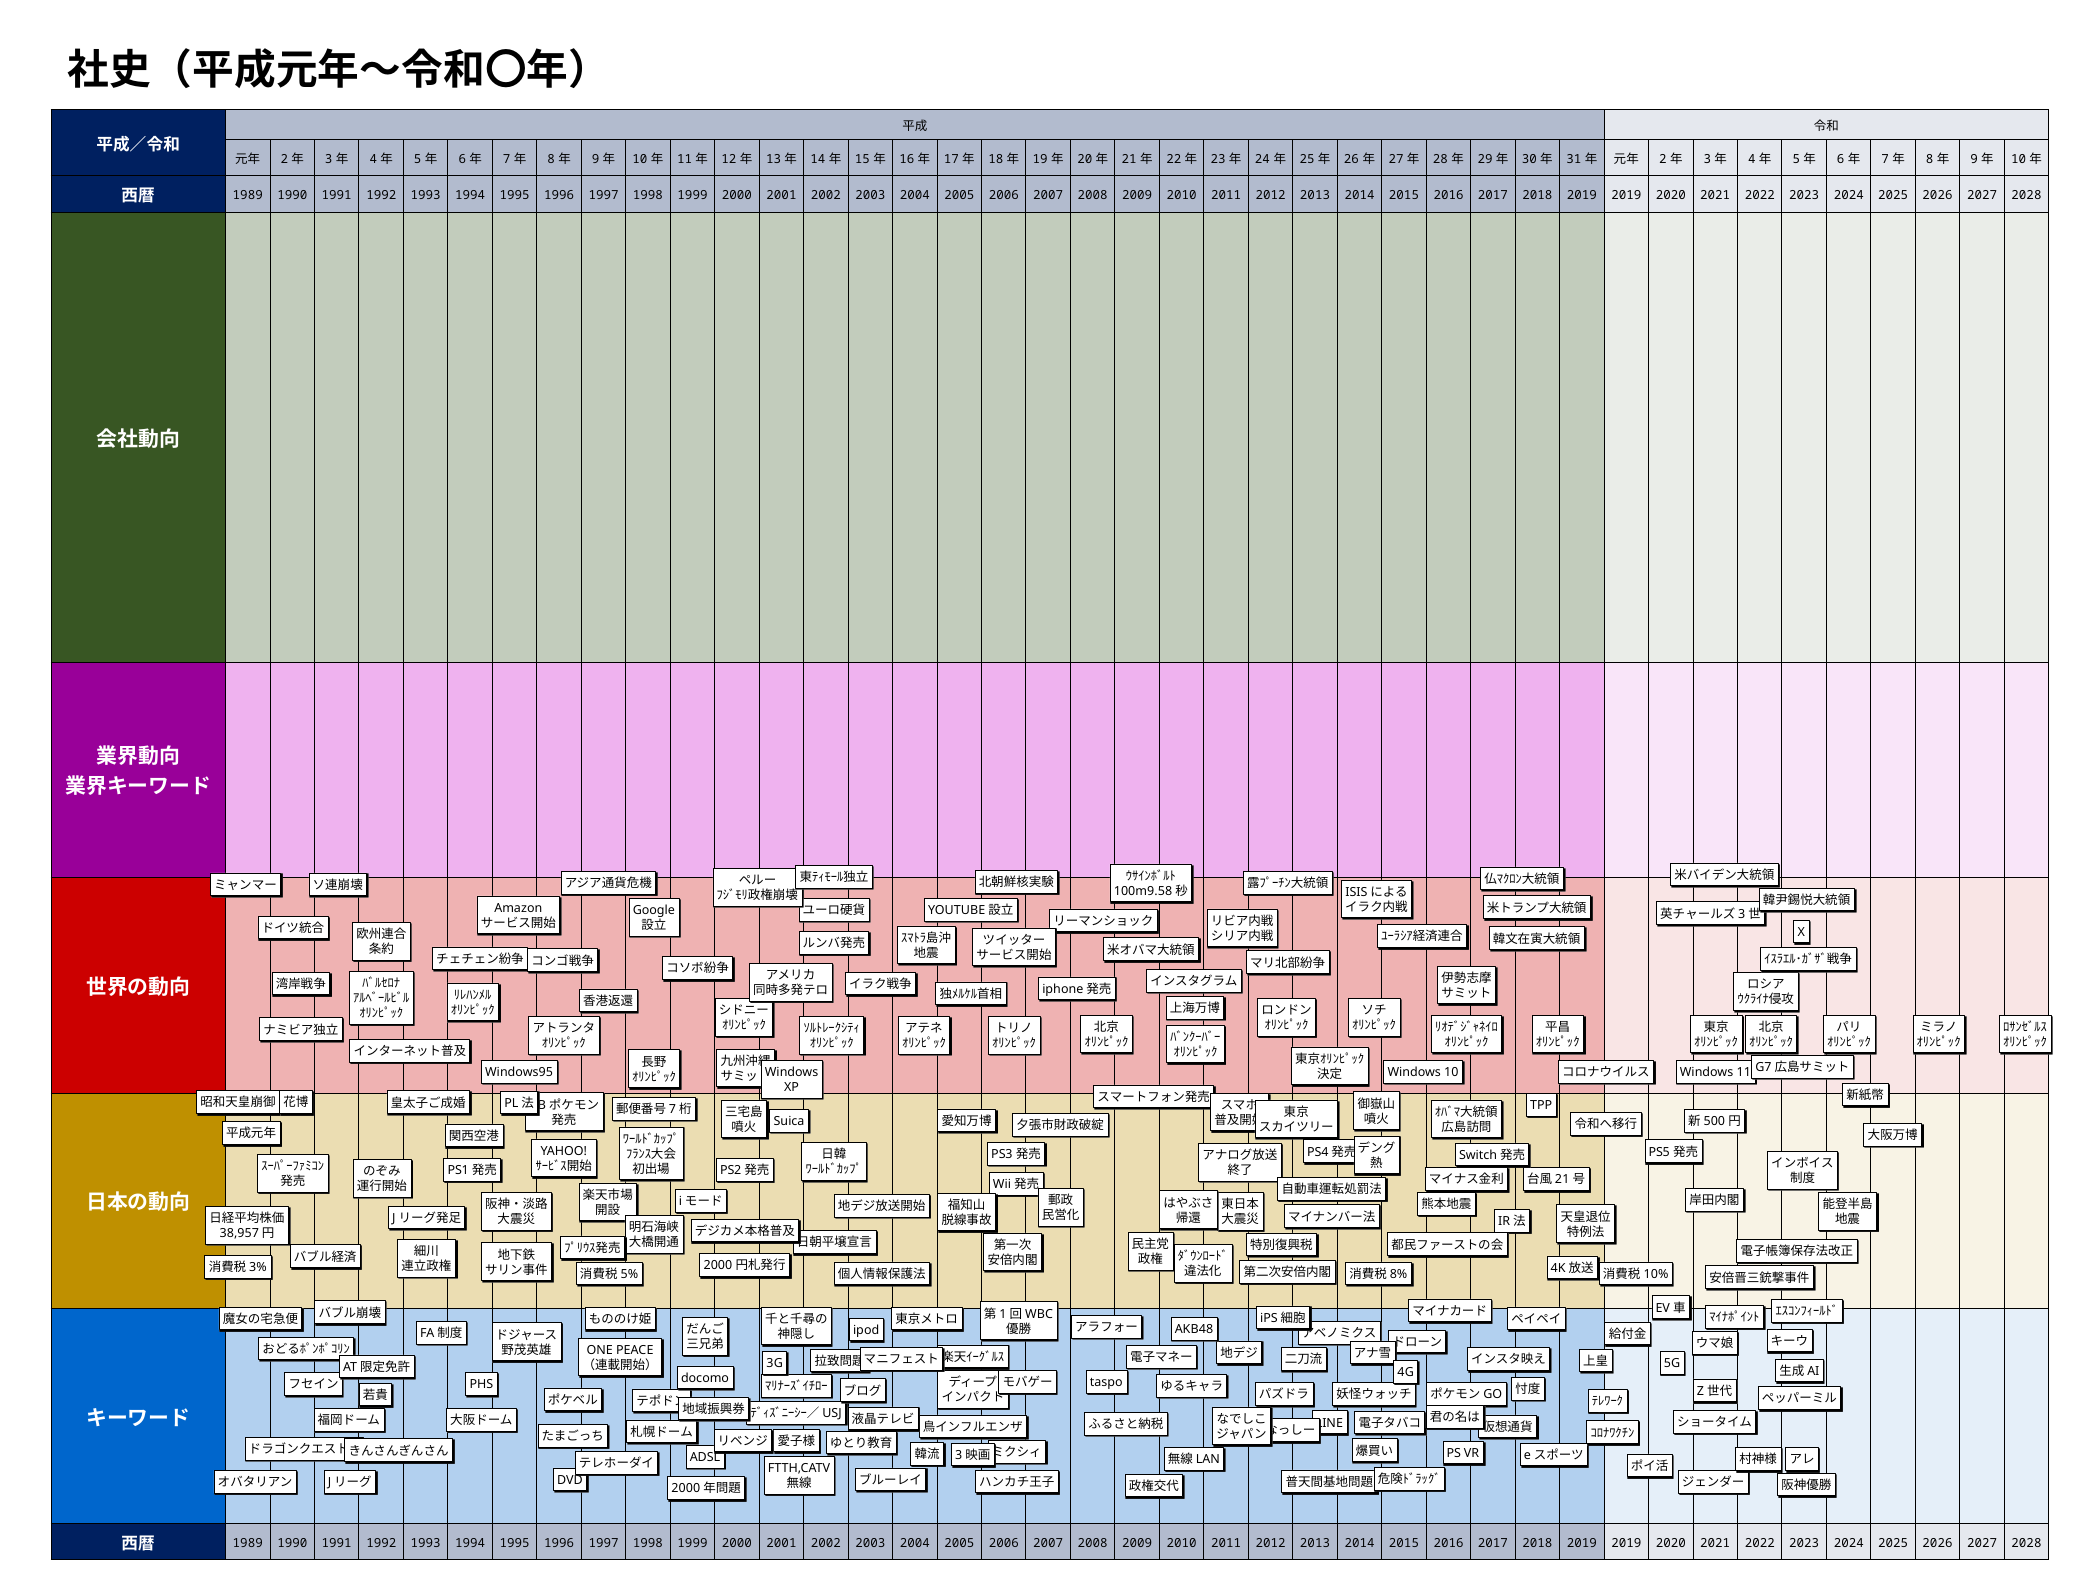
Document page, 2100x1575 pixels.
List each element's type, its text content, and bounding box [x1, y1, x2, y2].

text_box アベノミクス [1298, 1321, 1381, 1344]
text_box ジェンダー [1678, 1470, 1749, 1493]
table_cell [1694, 1435, 1737, 1470]
table_cell [448, 1149, 492, 1158]
table_cell [1338, 1229, 1381, 1308]
table_cell [1071, 1339, 1114, 1523]
table_cell [271, 663, 314, 877]
table_cell [637, 1182, 670, 1215]
text_box FA制度 [416, 1321, 467, 1344]
table_cell [698, 1422, 714, 1445]
text_box アジア通貨危機 [560, 871, 656, 895]
table_cell [493, 1309, 536, 1322]
table_cell [1560, 1094, 1604, 1204]
text_box ｵﾊﾞﾏ大統領 広島訪問 [1431, 1099, 1502, 1138]
table_cell [359, 1199, 403, 1308]
text_box Amazon サービス開始 [476, 895, 560, 934]
text_box ペルー ﾌｼﾞﾓﾘ政権崩壊 [712, 868, 802, 906]
text_box 米バイデン大統領 [1670, 862, 1779, 886]
table_cell [1960, 1094, 2004, 1308]
table_cell [1827, 1055, 1870, 1093]
table_cell 1998 [626, 176, 670, 212]
table_cell 16年 [893, 140, 937, 175]
text_box PS4発売 [1303, 1139, 1353, 1163]
table_cell [1160, 1230, 1203, 1244]
text_box パリ ｵﾘﾝﾋﾟｯｸ [1823, 1015, 1875, 1053]
table_cell [271, 995, 314, 1017]
text_box ｽｰﾊﾟｰﾌｧﾐｺﾝ 発売 [257, 1154, 328, 1192]
table_cell [1560, 1244, 1604, 1261]
table_cell [1249, 976, 1292, 1093]
table_cell [1338, 878, 1381, 1093]
table_cell [671, 1309, 714, 1388]
table_cell 2017 [1471, 176, 1515, 212]
text_box インターネット普及 [349, 1039, 470, 1062]
table_cell [982, 1465, 1025, 1470]
text_box スマホ 普及開始 [1210, 1093, 1269, 1131]
text_box 九州沖縄 サミット [716, 1049, 775, 1087]
text_box 昭和天皇崩御 [196, 1090, 279, 1114]
text_box docomo [677, 1365, 733, 1389]
table_cell [1605, 1287, 1648, 1308]
text_box マイナンバー法 [1284, 1204, 1380, 1228]
text_box 新500円 [1684, 1109, 1745, 1133]
text_box インスタ映え [1467, 1347, 1550, 1371]
table_cell [1338, 1346, 1381, 1382]
table_cell [1738, 1012, 1781, 1060]
table_cell 19年 [1026, 140, 1070, 175]
table_cell [1694, 1404, 1737, 1410]
text_box ブルーレイ [855, 1467, 926, 1491]
text_box 大阪万博 [1863, 1123, 1922, 1146]
table_cell [1871, 1094, 1915, 1123]
text_box ドローン [1388, 1330, 1446, 1353]
table_cell 2024 [1827, 176, 1870, 212]
table_cell 1989 [226, 176, 270, 212]
text_box ﾌﾟﾘｳｽ発売 [560, 1235, 625, 1259]
table_cell [226, 663, 270, 872]
text_box ユーロ硬貨 [798, 898, 869, 921]
text_box 4G [1393, 1360, 1418, 1383]
text_box ゆるキャラ [1156, 1374, 1227, 1397]
text_box 給付金 [1604, 1321, 1651, 1345]
table_cell [1115, 1110, 1159, 1308]
text_box FTTH,CATV 無線 [764, 1456, 835, 1494]
text_box Windows 10 [1383, 1060, 1463, 1084]
table_cell [359, 1064, 403, 1093]
text_box 平成元年 [222, 1121, 280, 1145]
table_cell 2007 [1026, 176, 1070, 212]
text_box きんさんぎんさん [344, 1438, 453, 1462]
table_cell [226, 1280, 270, 1307]
table_cell [760, 1244, 803, 1308]
table_cell [315, 1094, 358, 1244]
text_box ｿﾙﾄﾚｰｸｼﾃｨ ｵﾘﾝﾋﾟｯｸ [799, 1016, 864, 1055]
table_cell [1382, 1309, 1426, 1340]
text_box ドラゴンクエスト4 [244, 1437, 363, 1460]
table_cell [893, 1432, 937, 1467]
text_box taspo [1086, 1370, 1127, 1394]
table_cell [1160, 994, 1203, 1084]
table_cell 9年 [1960, 140, 2004, 175]
text_box 仏ﾏｸﾛﾝ大統領 [1480, 866, 1564, 890]
table_cell 2年 [271, 140, 314, 175]
table_cell 12年 [715, 140, 759, 175]
table_cell [760, 1100, 803, 1230]
text_box 郵便番号7桁 [612, 1097, 696, 1120]
table_cell [404, 1115, 447, 1206]
text_box 愛知万博 [937, 1108, 996, 1132]
table_cell [715, 1094, 759, 1219]
table_cell [359, 1094, 403, 1159]
table_cell [1694, 1094, 1737, 1109]
table_cell 1999 [671, 176, 714, 212]
table_cell 4年 [359, 140, 403, 175]
table_cell [893, 663, 937, 877]
table_cell [938, 1134, 981, 1193]
table_cell [982, 1094, 1025, 1193]
table_cell [1516, 1168, 1559, 1306]
table_cell 2013 [1293, 1524, 1337, 1559]
text_box ゆとり教育 [826, 1431, 897, 1454]
table_cell [1382, 949, 1426, 1093]
table_cell [271, 1115, 314, 1154]
table_cell [271, 941, 314, 972]
text_box iphone発売 [1038, 976, 1116, 1000]
text_box 個人情報保護法 [833, 1261, 930, 1285]
table_cell [1382, 1492, 1426, 1523]
table_cell [1071, 213, 1114, 662]
table_cell [315, 1269, 358, 1300]
table_cell 20年 [1071, 140, 1114, 175]
table_cell [849, 997, 892, 1093]
text_box ｺﾛﾅﾜｸﾁﾝ [1586, 1420, 1639, 1444]
table_cell [849, 1456, 892, 1523]
text_box デジカメ本格普及 [690, 1219, 799, 1242]
table_cell [1293, 663, 1337, 877]
text_box トリノ ｵﾘﾝﾋﾟｯｸ [988, 1016, 1040, 1055]
table_cell [1694, 1085, 1737, 1093]
text_box デング 熱 [1353, 1135, 1399, 1174]
table_cell [537, 1133, 581, 1138]
table_cell [804, 663, 848, 865]
table_cell [849, 1094, 892, 1194]
text_box 5G [1659, 1351, 1685, 1375]
table_cell [582, 1309, 625, 1338]
table_cell [1782, 1191, 1826, 1239]
table_cell [1738, 1094, 1781, 1239]
text_box 香港返還 [579, 988, 638, 1012]
table_cell [1204, 1447, 1248, 1523]
table_cell [1338, 1407, 1381, 1469]
table_cell 2010 [1160, 176, 1203, 212]
table_cell [1694, 663, 1737, 862]
table_cell [1605, 1347, 1648, 1523]
table_cell 世界の動向 [52, 878, 225, 1093]
table_cell [938, 663, 981, 877]
table_cell [1560, 1281, 1604, 1308]
table_cell 21年 [1115, 140, 1159, 175]
text_box 都民ファーストの会 [1387, 1232, 1508, 1256]
table_cell [2005, 663, 2048, 877]
table_cell [1960, 1309, 2004, 1523]
table_cell [1871, 878, 1915, 1093]
text_box 安倍晋三銃撃事件 [1705, 1265, 1814, 1289]
table_cell 2005 [938, 1524, 981, 1559]
table_cell [1516, 663, 1559, 866]
table_cell [1738, 913, 1781, 972]
text_box ipod [849, 1318, 884, 1341]
text_box PS5発売 [1644, 1139, 1702, 1163]
table_cell [982, 1395, 1025, 1414]
table_cell 西暦 [52, 176, 225, 212]
table_cell 会社動向 [52, 213, 225, 662]
table_cell [938, 1233, 981, 1308]
table_cell [1160, 878, 1203, 969]
text_box 阪神・淡路 大震災 [481, 1192, 552, 1230]
table_cell [1960, 213, 2004, 662]
table_cell 8年 [1916, 140, 1959, 175]
table_cell [1605, 1094, 1648, 1261]
table_cell 2021 [1694, 176, 1737, 212]
table_cell 6年 [448, 140, 492, 175]
table_cell [982, 213, 1025, 662]
table_cell [2005, 1055, 2048, 1093]
text_box 消費税8% [1345, 1261, 1412, 1285]
text_box 楽天ｲｰｸﾞﾙｽ [937, 1344, 1008, 1368]
table_cell [893, 1372, 937, 1414]
text_box たまごっち [537, 1424, 608, 1447]
text_box Windows95 [481, 1060, 557, 1084]
table_cell [1427, 663, 1470, 877]
table_cell [938, 213, 981, 662]
text_box アレ [1785, 1447, 1819, 1471]
text_box PL法 [500, 1090, 538, 1114]
table_cell [1249, 663, 1292, 871]
text_box Suica [769, 1109, 809, 1133]
text_box 特別復興税 [1246, 1232, 1317, 1256]
table_cell [1026, 934, 1070, 1093]
table_cell [626, 213, 670, 662]
table_cell 2000 [715, 1524, 759, 1559]
table_cell 11年 [671, 140, 714, 175]
table_cell 15年 [849, 140, 892, 175]
text_box アラフォー [1071, 1315, 1142, 1339]
table_cell [1204, 1183, 1248, 1192]
text_box ハンカチ王子 [975, 1470, 1058, 1493]
table_cell [804, 1426, 848, 1456]
table_cell [1782, 1411, 1826, 1473]
table_cell [849, 213, 892, 662]
table_cell [1204, 1342, 1248, 1447]
table_cell [1560, 1445, 1604, 1523]
table_cell [1382, 663, 1426, 877]
table_cell [1471, 878, 1515, 1093]
table_cell [1738, 1309, 1781, 1447]
table_cell [1516, 213, 1559, 662]
table_cell 2017 [1471, 1524, 1515, 1559]
table_cell [1694, 1134, 1737, 1188]
text_box マリ北部紛争 [1246, 950, 1329, 974]
text_box 大阪ドーム [446, 1408, 517, 1432]
text_box テレホーダイ [575, 1451, 658, 1474]
table_cell 7年 [1871, 140, 1915, 175]
table_cell 24年 [1249, 140, 1292, 175]
text_box ツイッター サービス開始 [972, 927, 1056, 966]
table_cell [1249, 1285, 1292, 1308]
text_box 日経平均株価 38,957円 [205, 1206, 289, 1244]
table_cell [226, 1115, 270, 1121]
table_cell 2027 [1960, 176, 2004, 212]
table_cell [760, 1309, 803, 1374]
text_box 能登半島 地震 [1818, 1192, 1877, 1230]
table_cell [404, 663, 447, 877]
table_cell [760, 1003, 803, 1060]
table_cell [404, 1309, 447, 1438]
table_cell [1471, 663, 1515, 877]
table_cell [1694, 213, 1737, 662]
table_cell 2023 [1782, 176, 1826, 212]
table_cell [359, 663, 403, 877]
table_cell [1293, 213, 1337, 662]
table_cell [692, 1391, 714, 1396]
text_box AKB48 [1170, 1317, 1218, 1340]
text_box 電子マネー [1126, 1345, 1197, 1369]
text_box 楽天市場 開設 [578, 1182, 637, 1221]
table_cell [359, 1026, 403, 1039]
table_cell 14年 [804, 140, 848, 175]
table_cell [537, 1056, 581, 1092]
text_box 北京 ｵﾘﾝﾋﾟｯｸ [1080, 1015, 1133, 1053]
table_cell 2022 [1738, 176, 1781, 212]
text_box オバタリアン [213, 1470, 297, 1494]
table_cell [1560, 1309, 1604, 1443]
table_cell [1293, 1094, 1337, 1099]
table_cell 28年 [1427, 140, 1470, 175]
table_cell [1338, 663, 1381, 877]
table_cell 10年 [626, 140, 670, 175]
text_box Windows 11 [1675, 1060, 1755, 1084]
text_box ﾀﾞｳﾝﾛｰﾄﾞ 違法化 [1174, 1244, 1232, 1282]
table_cell [671, 878, 714, 956]
table_cell [271, 1194, 314, 1244]
table_cell [1827, 878, 1870, 1015]
text_box マイナカード [1408, 1298, 1491, 1322]
table_cell [226, 898, 270, 1090]
table_cell 6年 [1827, 140, 1870, 175]
table_cell [448, 972, 492, 982]
text_box ONE PEACE （連載開始） [578, 1338, 662, 1376]
table_cell [1827, 1232, 1870, 1308]
text_box 韓尹錫悦大統領 [1759, 888, 1855, 911]
text_box iPS細胞 [1256, 1305, 1310, 1329]
text_box ﾊﾞﾝｸｰﾊﾞｰ ｵﾘﾝﾋﾟｯｸ [1166, 1024, 1225, 1063]
table_cell [804, 213, 848, 662]
table_cell 4年 [1738, 140, 1781, 175]
table_cell [893, 878, 937, 1093]
text_box ﾜｰﾙﾄﾞｶｯﾌﾟ ﾌﾗﾝｽ大会 初出場 [619, 1126, 684, 1180]
text_box PS3発売 [987, 1142, 1045, 1165]
text_box X [1793, 920, 1809, 943]
table_cell 日本の動向 [52, 1094, 225, 1308]
table_cell 2003 [849, 176, 892, 212]
text_box 岸田内閣 [1685, 1188, 1744, 1211]
table_cell [1871, 1309, 1915, 1523]
table_cell [226, 213, 270, 662]
table_cell [315, 1462, 358, 1523]
text_box パズドラ [1255, 1382, 1313, 1406]
table_cell 1998 [626, 1524, 670, 1559]
table_cell [1382, 878, 1426, 924]
table_cell [804, 1374, 848, 1401]
table_cell [938, 1094, 981, 1108]
table_cell [359, 1380, 403, 1438]
text_box DVD [553, 1467, 587, 1491]
text_box キーウ [1766, 1329, 1812, 1352]
table_cell [1160, 1399, 1203, 1523]
table_cell [448, 1309, 492, 1408]
table_cell 2026 [1916, 176, 1959, 212]
table_cell [1115, 963, 1159, 1084]
text_box 地デジ放送開始 [834, 1194, 930, 1217]
table_cell [1427, 1094, 1470, 1167]
text_box ｲｽﾗｴﾙ･ｶﾞｻﾞ戦争 [1760, 947, 1856, 971]
table_cell [1605, 213, 1648, 662]
table_header 平成／令和 [52, 110, 225, 175]
text_box 東京 ｵﾘﾝﾋﾟｯｸ [1690, 1015, 1742, 1053]
text_box 第一次 安倍内閣 [983, 1232, 1042, 1271]
text_box ﾛｻﾝｾﾞﾙｽ ｵﾘﾝﾋﾟｯｸ [1999, 1015, 2051, 1053]
table_cell [1960, 663, 2004, 877]
text_box ディープ インパクト [937, 1370, 1008, 1409]
table_cell [493, 1094, 536, 1192]
table_cell [1694, 1495, 1737, 1523]
text_box ドジャース 野茂英雄 [491, 1322, 561, 1361]
table_cell 10年 [2005, 140, 2048, 175]
table_cell 2018 [1516, 176, 1559, 212]
table_cell [1026, 1309, 1070, 1523]
text_box アテネ ｵﾘﾝﾋﾟｯｸ [898, 1016, 950, 1055]
table_cell 2018 [1516, 1524, 1559, 1559]
text_box ミクシィ [987, 1440, 1046, 1464]
text_box 愛子様 [773, 1429, 819, 1452]
text_box 明石海峡 大橋開通 [624, 1215, 683, 1254]
text_box 東ﾃｨﾓｰﾙ独立 [795, 865, 873, 889]
text_box 韓流 [910, 1442, 944, 1466]
text_box Switch発売 [1455, 1142, 1529, 1166]
table_cell [1516, 921, 1559, 926]
table_cell [1382, 1355, 1426, 1410]
text_box ﾘｵﾃﾞｼﾞｬﾈｲﾛ ｵﾘﾝﾋﾟｯｸ [1431, 1015, 1502, 1053]
text_box 日韓 ﾜｰﾙﾄﾞｶｯﾌﾟ [801, 1142, 866, 1181]
text_box フセイン [284, 1372, 343, 1396]
table_cell [1605, 1085, 1648, 1093]
table_cell [537, 213, 581, 662]
text_box 細川 連立政権 [397, 1239, 456, 1277]
table_cell 1992 [359, 176, 403, 212]
text_box TPP [1526, 1093, 1557, 1116]
text_box Jリーグ [323, 1470, 376, 1494]
text_box ﾘﾚﾊﾝﾒﾙ ｵﾘﾝﾋﾟｯｸ [446, 982, 499, 1021]
text_box ショータイム [1673, 1410, 1756, 1433]
table_cell 23年 [1204, 140, 1248, 175]
table_cell [271, 213, 314, 662]
table_cell [804, 1094, 848, 1142]
table_header 令和 [1605, 110, 2048, 139]
table_cell 1997 [582, 176, 625, 212]
table_cell [1782, 663, 1826, 877]
text_box 電子タバコ [1354, 1410, 1425, 1434]
table_cell [1071, 934, 1114, 976]
text_box eスポーツ [1520, 1443, 1588, 1466]
table_cell [1560, 213, 1604, 662]
text_box 普天間基地問題 [1281, 1469, 1378, 1493]
table_cell [804, 1255, 848, 1308]
table_cell [315, 213, 358, 662]
table_cell 2011 [1204, 1524, 1248, 1559]
table_cell [715, 1309, 759, 1401]
table_cell [537, 1447, 581, 1523]
table_cell 2019 [1560, 1524, 1604, 1559]
text_box ﾏｲﾅﾎﾟｲﾝﾄ [1705, 1305, 1764, 1328]
table_cell 1991 [315, 1524, 358, 1559]
table_cell [1160, 1272, 1203, 1308]
table_cell [493, 1283, 536, 1308]
text_box Windows XP [760, 1060, 823, 1099]
table_cell 9年 [582, 140, 625, 175]
table_cell [1694, 1055, 1737, 1060]
table_cell 1993 [404, 1524, 447, 1559]
table_cell [2005, 878, 2048, 1015]
text_box 二刀流 [1280, 1347, 1327, 1371]
text_box ポケベル [544, 1387, 602, 1411]
table_cell 1993 [404, 176, 447, 212]
text_box ブログ [840, 1378, 886, 1402]
text_box 社史（平成元年～令和〇年） [52, 36, 626, 101]
text_box アトランタ ｵﾘﾝﾋﾟｯｸ [528, 1016, 599, 1055]
text_box Z世代 [1692, 1378, 1736, 1402]
text_box 米トランプ大統領 [1483, 895, 1591, 919]
text_box 液晶テレビ [847, 1406, 918, 1430]
text_box 3映画 [951, 1443, 995, 1466]
table_cell [1382, 213, 1426, 662]
table_cell 2011 [1204, 176, 1248, 212]
table_cell [760, 908, 803, 963]
table_cell [1026, 1138, 1070, 1188]
text_box コロナウイルス [1558, 1060, 1654, 1084]
text_box 地デジ [1216, 1340, 1262, 1364]
table_cell [1694, 888, 1737, 901]
text_box 湾岸戦争 [271, 972, 330, 995]
table_header 平成 [226, 110, 1604, 139]
table_cell [849, 878, 892, 972]
table_cell [1471, 1094, 1515, 1142]
table_cell [1471, 1234, 1515, 1308]
table_cell [493, 1085, 536, 1093]
text_box マニフェスト [859, 1347, 943, 1371]
text_box テポドン [632, 1388, 691, 1412]
table_cell [1071, 1002, 1114, 1093]
table_cell [1427, 1217, 1470, 1232]
table_cell [226, 1495, 270, 1523]
table_cell [1516, 1332, 1559, 1523]
table_cell [938, 1007, 981, 1093]
text_box リーマンショック [1049, 908, 1158, 932]
text_box 福岡ドーム [313, 1408, 384, 1432]
text_box ウマ娘 [1691, 1331, 1738, 1355]
text_box PHS [465, 1372, 498, 1396]
table_cell [1871, 213, 1915, 662]
text_box ﾕｰﾗｼｱ経済連合 [1377, 924, 1467, 948]
table_cell [404, 1279, 447, 1308]
table_cell 1990 [271, 1524, 314, 1559]
text_box ポイ活 [1626, 1453, 1673, 1477]
table_cell 1994 [448, 176, 492, 212]
text_box 北京 ｵﾘﾝﾋﾟｯｸ [1745, 1015, 1797, 1053]
text_box PS VR [1442, 1441, 1484, 1464]
table_cell [1649, 1164, 1693, 1308]
text_box ｳｻｲﾝﾎﾞﾙﾄ 100m9.58秒 [1109, 863, 1192, 902]
text_box 千と千尋の 神隠し [761, 1307, 832, 1345]
table_cell [893, 1332, 937, 1347]
table_cell [849, 663, 892, 877]
table_cell 2022 [1738, 1524, 1781, 1559]
table_cell 31年 [1560, 140, 1604, 175]
text_box イラク戦争 [845, 972, 916, 995]
text_box 東京 スカイツリー [1254, 1099, 1338, 1138]
table_cell [1338, 1492, 1381, 1523]
table_cell [804, 890, 848, 898]
table_cell [1782, 878, 1826, 888]
text_box 鳥インフルエンザ [919, 1414, 1027, 1438]
table_cell [1694, 926, 1737, 1015]
table_cell 2014 [1338, 1524, 1381, 1559]
text_box 福知山 脱線事故 [937, 1193, 996, 1231]
table_cell [1649, 663, 1693, 877]
table_cell [537, 1309, 581, 1424]
table_cell 1991 [315, 176, 358, 212]
table_cell [1115, 663, 1159, 863]
text_box ルンバ発売 [798, 931, 869, 955]
table_cell [1160, 663, 1203, 877]
text_box IR法 [1494, 1209, 1530, 1232]
text_box アメリカ 同時多発テロ [749, 963, 832, 1001]
text_box ﾏﾘﾅｰｽﾞｲﾁﾛｰ [760, 1374, 832, 1398]
table_cell [1560, 878, 1604, 1060]
text_box コソボ紛争 [662, 956, 733, 980]
table_cell [315, 1326, 358, 1354]
table_cell [1204, 1110, 1248, 1143]
table_cell [1782, 913, 1826, 947]
table_cell 8年 [537, 140, 581, 175]
table_cell 2010 [1160, 1524, 1203, 1559]
table_cell 2009 [1115, 176, 1159, 212]
table_cell [1026, 663, 1070, 877]
table_cell 2002 [804, 176, 848, 212]
text_box 危険ﾄﾞﾗｯｸﾞ [1373, 1467, 1445, 1491]
table_cell [448, 1023, 492, 1093]
table_cell [1738, 1080, 1781, 1093]
table_cell [1471, 213, 1515, 662]
table_cell [1782, 1264, 1826, 1299]
table_cell [1382, 1436, 1426, 1467]
table_cell [1026, 878, 1070, 927]
table_cell [1293, 1495, 1337, 1523]
table_cell 2016 [1427, 176, 1470, 212]
text_box 4K放送 [1546, 1255, 1598, 1279]
text_box 政権交代 [1124, 1474, 1183, 1497]
text_box ふるさと納税 [1084, 1412, 1168, 1435]
table_cell [1204, 1230, 1248, 1308]
table_cell [1782, 1094, 1826, 1151]
table_cell [982, 663, 1025, 870]
table_cell [715, 663, 759, 868]
table_cell 2001 [760, 1524, 803, 1559]
table_cell [893, 213, 937, 662]
table_cell [1427, 878, 1470, 1093]
text_box 拉致問題 [810, 1349, 861, 1372]
table_cell [1115, 904, 1159, 910]
table_cell [1782, 213, 1826, 662]
table_cell [226, 1146, 270, 1206]
text_box コンゴ戦争 [527, 948, 598, 972]
table_cell [938, 923, 981, 981]
table_cell [1338, 1164, 1381, 1177]
table_cell 2008 [1071, 176, 1114, 212]
text_box 露ﾌﾟｰﾁﾝ大統領 [1243, 871, 1333, 895]
table_cell [1738, 663, 1781, 877]
table_cell [715, 1244, 759, 1253]
table_cell [715, 1422, 759, 1429]
table_cell [804, 1182, 848, 1230]
table_cell [671, 1094, 714, 1308]
table_cell [671, 663, 714, 877]
table_cell [359, 878, 403, 922]
text_box YAHOO! ｻｰﾋﾞｽ開始 [531, 1138, 596, 1177]
table_cell [448, 1433, 492, 1523]
text_box 上皇 [1579, 1349, 1612, 1372]
table_cell 元年 [226, 140, 270, 175]
table_cell 2006 [982, 176, 1025, 212]
table_cell 2015 [1382, 1524, 1426, 1559]
table_cell [1782, 972, 1826, 1055]
text_box ペイペイ [1507, 1306, 1566, 1330]
table_cell [315, 1362, 339, 1372]
text_box 無線LAN [1164, 1447, 1224, 1470]
text_box 関西空港 [444, 1123, 503, 1147]
table_cell [1427, 1430, 1470, 1523]
table_cell [715, 1278, 759, 1308]
text_box 北朝鮮核実験 [974, 870, 1058, 894]
text_box 御嶽山 噴火 [1353, 1091, 1400, 1130]
table_cell [1382, 1094, 1426, 1308]
table_cell 1994 [448, 1524, 492, 1559]
text_box ﾃﾞｨｽﾞﾆｰｼｰ／USJ [746, 1401, 846, 1425]
table_cell [493, 663, 536, 877]
table_cell [998, 1197, 1025, 1232]
table_cell 22年 [1160, 140, 1203, 175]
text_box ﾃﾚﾜｰｸ [1587, 1389, 1627, 1413]
table_cell 2001 [760, 176, 803, 212]
text_box 爆買い [1351, 1438, 1398, 1462]
table_cell [1605, 663, 1648, 877]
table_cell 1999 [671, 1524, 714, 1559]
table_cell [1160, 1309, 1203, 1374]
table_cell [1694, 1309, 1737, 1331]
table_cell [1249, 896, 1292, 950]
table_cell [849, 1372, 892, 1406]
table_cell [671, 1445, 714, 1476]
table_cell [582, 1223, 624, 1235]
table_cell [271, 1362, 314, 1437]
table_cell [315, 1380, 358, 1408]
table_cell [1471, 1430, 1515, 1523]
table_cell [359, 213, 403, 662]
table_cell [448, 878, 492, 946]
table_cell 1996 [537, 1524, 581, 1559]
text_box 長野 ｵﾘﾝﾋﾟｯｸ [628, 1049, 680, 1088]
table_cell [760, 1426, 803, 1430]
text_box ﾊﾞﾙｾﾛﾅ ｱﾙﾍﾞｰﾙﾋﾞﾙ ｵﾘﾝﾋﾟｯｸ [349, 971, 414, 1024]
table_cell 1992 [359, 1524, 403, 1559]
text_box はやぶさ 帰還 [1159, 1190, 1218, 1229]
table_cell 西暦 [52, 1524, 225, 1559]
table_cell 2003 [849, 1524, 892, 1559]
table_cell [2005, 213, 2048, 662]
text_box 夕張市財政破綻 [1012, 1113, 1108, 1136]
table_cell 元年 [1605, 140, 1648, 175]
text_box ペッパーミル [1758, 1386, 1841, 1410]
table_cell [626, 1443, 670, 1523]
table_cell [1071, 663, 1114, 877]
text_box インスタグラム [1146, 969, 1242, 993]
table_cell [1249, 213, 1292, 662]
table_cell 2019 [1605, 176, 1648, 212]
table_cell [1782, 1498, 1826, 1523]
table_cell [1827, 1309, 1870, 1523]
table_cell 1990 [271, 176, 314, 212]
text_box 皇太子ご成婚 [386, 1090, 470, 1114]
text_box ミラノ ｵﾘﾝﾋﾟｯｸ [1912, 1015, 1965, 1053]
table_cell [315, 663, 358, 872]
text_box 消費税5% [576, 1261, 643, 1285]
table_cell [448, 1183, 492, 1308]
table_cell [359, 962, 403, 971]
table_cell [1204, 1309, 1248, 1340]
table_cell [493, 972, 536, 1060]
table_cell [982, 895, 1025, 927]
table_cell [938, 1440, 981, 1523]
table_cell 3年 [315, 140, 358, 175]
table_cell 2015 [1382, 176, 1426, 212]
table_cell 1996 [537, 176, 581, 212]
table_cell [1115, 1437, 1159, 1523]
table_cell [493, 878, 536, 895]
table_cell 3年 [1694, 140, 1737, 175]
text_box 伊勢志摩 サミット [1437, 966, 1496, 1004]
table_cell [1827, 663, 1870, 877]
table_cell [804, 956, 848, 1016]
table_cell [1338, 1309, 1381, 1321]
table_cell 2007 [1026, 1524, 1070, 1559]
text_box ISISによる イラク内戦 [1341, 879, 1412, 918]
table_cell [1249, 1309, 1292, 1406]
table_cell [448, 663, 492, 877]
text_box バブル経済 [290, 1244, 361, 1268]
table_cell [1916, 1094, 1959, 1308]
table_cell [804, 923, 848, 931]
text_box 君の名は [1425, 1405, 1484, 1428]
table_cell [849, 1309, 892, 1349]
table_cell [1694, 1213, 1737, 1308]
table_cell 2021 [1694, 1524, 1737, 1559]
table_cell [404, 1463, 447, 1523]
table_cell [271, 1462, 314, 1523]
text_box 東京メトロ [891, 1307, 962, 1330]
table_cell [1649, 1094, 1693, 1139]
text_box 韓文在寅大統領 [1489, 926, 1585, 950]
text_box AT限定免許 [339, 1354, 414, 1378]
table_cell 2019 [1560, 176, 1604, 212]
table_cell 業界動向 業界キーワード [52, 663, 225, 877]
table_cell [804, 1056, 848, 1093]
table_cell 2006 [982, 1524, 1025, 1559]
table_cell [671, 213, 714, 662]
table_cell 2025 [1871, 176, 1915, 212]
text_box ADSL [685, 1445, 725, 1468]
table_cell [404, 1064, 447, 1090]
text_box 東京ｵﾘﾝﾋﾟｯｸ 決定 [1291, 1046, 1368, 1085]
table_cell [359, 1463, 403, 1523]
table_cell [1026, 1197, 1070, 1308]
table_cell [1249, 1443, 1292, 1523]
table_cell 26年 [1338, 140, 1381, 175]
table_cell [671, 981, 714, 1093]
table_cell [715, 1037, 759, 1093]
table_cell [1738, 213, 1781, 662]
table_cell 25年 [1293, 140, 1337, 175]
table_cell [1916, 878, 1959, 1015]
text_box 東日本 大震災 [1219, 1192, 1263, 1230]
table_cell 13年 [760, 140, 803, 175]
table_cell [1871, 1148, 1915, 1308]
text_box アナログ放送 終了 [1198, 1143, 1282, 1182]
text_box 新紙幣 [1842, 1083, 1888, 1106]
table_cell 2008 [1071, 1524, 1114, 1559]
table_cell [804, 1456, 848, 1523]
text_box バブル崩壊 [314, 1300, 385, 1324]
text_box G7広島サミット [1751, 1055, 1854, 1078]
table_cell [582, 1476, 625, 1523]
text_box GBポケモン 発売 [524, 1092, 603, 1131]
table_cell [1270, 1094, 1292, 1099]
text_box シドニー ｵﾘﾝﾋﾟｯｸ [715, 998, 773, 1037]
table_cell [1071, 1309, 1114, 1315]
table_cell [715, 908, 759, 998]
text_box ミャンマー [210, 872, 281, 896]
table_cell [1204, 878, 1248, 1093]
table_cell 2013 [1293, 176, 1337, 212]
table_cell [715, 213, 759, 662]
text_box ソチ ｵﾘﾝﾋﾟｯｸ [1348, 998, 1400, 1036]
text_box 第1回WBC 優勝 [980, 1301, 1057, 1340]
table_cell [1293, 1285, 1337, 1308]
table_cell [1204, 213, 1248, 662]
table_cell [849, 1287, 892, 1308]
table_cell [1694, 1356, 1737, 1380]
table_cell [226, 1246, 270, 1255]
text_box 消費税10% [1599, 1261, 1673, 1285]
text_box LINE [1311, 1410, 1347, 1434]
table_cell [582, 1287, 625, 1308]
table_cell 1995 [493, 1524, 536, 1559]
table_cell 27年 [1382, 140, 1426, 175]
table_cell 2019 [1605, 1524, 1648, 1559]
table_cell 2027 [1960, 1524, 2004, 1559]
text_box ポケモンGO [1426, 1382, 1506, 1406]
text_box ドイツ統合 [257, 916, 328, 939]
table_cell [404, 1231, 447, 1239]
table_cell [1738, 1290, 1781, 1308]
table_cell 7年 [493, 140, 536, 175]
text_box 平昌 ｵﾘﾝﾋﾟｯｸ [1531, 1015, 1584, 1053]
text_box 妖怪ウォッチ [1332, 1382, 1416, 1406]
table_cell [760, 1452, 803, 1523]
table_cell [271, 1246, 314, 1308]
text_box 2000円札発行 [699, 1253, 790, 1277]
table_cell [271, 1043, 314, 1091]
text_box 村神様 [1735, 1447, 1781, 1471]
text_box 自動車運転処罰法 [1277, 1177, 1386, 1200]
table_cell 2004 [893, 1524, 937, 1559]
table_cell [938, 1309, 981, 1344]
text_box 2000年問題 [667, 1476, 745, 1500]
table_cell [582, 1014, 625, 1093]
table_cell [1311, 1309, 1337, 1321]
text_box 独ﾒﾙｹﾙ首相 [935, 981, 1006, 1005]
table_cell 2023 [1782, 1524, 1826, 1559]
table_cell [804, 1309, 848, 1374]
table_cell [1338, 213, 1381, 662]
table_cell [2005, 1094, 2048, 1308]
table_cell [1249, 1133, 1292, 1177]
text_box iモード [675, 1189, 727, 1212]
table_cell [1071, 1094, 1114, 1308]
table_cell [1026, 1094, 1070, 1113]
text_box スマートフォン発売 [1093, 1084, 1214, 1108]
table_cell [1827, 1094, 1870, 1192]
table_cell [626, 1255, 670, 1308]
table_cell [448, 213, 492, 662]
table_cell 2012 [1249, 1524, 1292, 1559]
text_box 熊本地震 [1417, 1192, 1476, 1215]
table_cell [938, 878, 981, 898]
text_box 英チャールズ3世 [1656, 901, 1765, 925]
table_cell [1516, 1094, 1559, 1167]
table_cell [982, 1495, 1025, 1523]
table_cell [1560, 1085, 1604, 1093]
text_box 地域振興券 [678, 1396, 749, 1420]
table_cell [1427, 1324, 1470, 1382]
text_box PS1発売 [443, 1158, 501, 1182]
table_cell [1516, 952, 1559, 1093]
table_cell [493, 1232, 536, 1242]
text_box 欧州連合 条約 [352, 922, 411, 961]
text_box リビア内戦 シリア内戦 [1206, 908, 1278, 947]
table_cell [1160, 213, 1203, 662]
table_cell [359, 1309, 403, 1354]
table_cell [849, 1219, 892, 1261]
table_cell 2012 [1249, 176, 1292, 212]
table_cell [1605, 1309, 1648, 1321]
table_cell [1782, 1324, 1826, 1386]
table_cell [582, 1378, 625, 1451]
table_cell [582, 213, 625, 662]
table_cell [493, 936, 536, 948]
text_box なでしこ ジャパン [1212, 1406, 1271, 1445]
table_cell [626, 878, 670, 1093]
table_cell [582, 1094, 625, 1182]
table_cell 2025 [1871, 1524, 1915, 1559]
table_cell [1827, 213, 1870, 662]
table_cell [493, 1362, 536, 1523]
table_cell [1293, 1331, 1337, 1418]
table_cell [982, 1342, 1025, 1370]
table_cell 2014 [1338, 176, 1381, 212]
table_cell [1916, 663, 1959, 877]
table_cell [1160, 1110, 1203, 1190]
text_box Jリーグ発足 [388, 1206, 465, 1229]
table_cell [1960, 878, 2004, 1093]
text_box だんご 三兄弟 [682, 1317, 728, 1356]
table_cell [1471, 1309, 1515, 1347]
text_box 仮想通貨 [1478, 1414, 1537, 1438]
table_cell [1427, 1257, 1470, 1298]
table_cell [1115, 213, 1159, 662]
text_box 上海万博 [1165, 996, 1224, 1020]
table_cell [1338, 1094, 1381, 1139]
text_box 米オバマ大統領 [1103, 937, 1199, 961]
table_cell 17年 [938, 140, 981, 175]
table_cell [1916, 213, 1959, 662]
table_cell [448, 1094, 492, 1123]
table_cell [893, 1094, 937, 1307]
table_cell 2028 [2005, 1524, 2048, 1559]
text_box ｽﾏﾄﾗ島沖 地震 [897, 925, 955, 964]
text_box ナミビア独立 [259, 1017, 343, 1041]
table_cell [1649, 1309, 1693, 1523]
table_cell 2002 [804, 1524, 848, 1559]
table_cell [715, 1454, 759, 1523]
table_cell [938, 1410, 981, 1414]
table_cell [1427, 213, 1470, 662]
text_box 消費税3% [204, 1255, 271, 1279]
table_cell 2020 [1649, 1524, 1693, 1559]
table_cell [1738, 1472, 1781, 1523]
table_cell [1471, 1372, 1515, 1414]
table_cell 5年 [1782, 140, 1826, 175]
table_cell [271, 878, 314, 916]
table_cell [1293, 1435, 1337, 1469]
table_cell 2年 [1649, 140, 1693, 175]
text_box アナ雪 [1350, 1340, 1396, 1364]
table_cell [1605, 878, 1648, 1060]
text_box 花博 [279, 1090, 313, 1114]
text_box 忖度 [1511, 1377, 1545, 1400]
table_cell [1115, 1309, 1159, 1412]
text_box 阪神優勝 [1777, 1473, 1836, 1496]
table_cell [582, 896, 625, 988]
text_box EV車 [1651, 1295, 1690, 1319]
text_box おどるﾎﾟﾝﾎﾟｺﾘﾝ [258, 1337, 354, 1360]
table_cell 2028 [2005, 176, 2048, 212]
table_cell 18年 [982, 140, 1025, 175]
text_box 郵政 民営化 [1037, 1188, 1084, 1226]
text_box マイナス金利 [1425, 1167, 1508, 1191]
table_cell [315, 898, 358, 1093]
table_cell 2026 [1916, 1524, 1959, 1559]
table_cell 5年 [404, 140, 447, 175]
table_cell [1293, 1140, 1337, 1177]
table_cell [1782, 1080, 1826, 1093]
table_cell [493, 213, 536, 662]
table_cell [271, 1309, 314, 1337]
table_cell [671, 1501, 714, 1523]
table_cell [626, 1122, 670, 1126]
text_box インボイス 制度 [1767, 1151, 1838, 1190]
table_cell [1293, 1087, 1337, 1093]
table_cell [315, 1433, 358, 1437]
text_box 魔女の宅急便 [218, 1307, 302, 1330]
table_cell [893, 1467, 937, 1523]
table_cell [1916, 1309, 1959, 1523]
table_cell 2020 [1649, 176, 1693, 212]
table_cell [1649, 878, 1693, 1093]
table_cell [982, 968, 1025, 1093]
table_cell 2004 [893, 176, 937, 212]
table_cell [1293, 1229, 1337, 1261]
table_cell [1471, 1168, 1515, 1232]
text_box YOUTUBE設立 [924, 898, 1018, 921]
text_box チェチェン紛争 [432, 946, 528, 970]
text_box Google 設立 [628, 898, 679, 936]
text_box 生成AI [1775, 1358, 1824, 1382]
table_cell [1560, 663, 1604, 877]
text_box ソ連崩壊 [308, 872, 367, 896]
text_box 若貴 [358, 1383, 392, 1406]
table_cell 1995 [493, 176, 536, 212]
table_cell [1871, 663, 1915, 877]
text_box 天皇退位 特例法 [1556, 1204, 1615, 1243]
table_cell [404, 213, 447, 662]
table_cell 2009 [1115, 1524, 1159, 1559]
table_cell [982, 1233, 1025, 1301]
text_box リベンジ [713, 1429, 772, 1452]
table_cell キーワード [52, 1309, 225, 1523]
text_box 民主党 政権 [1127, 1232, 1174, 1270]
table_cell [1026, 213, 1070, 662]
table_cell [760, 213, 803, 662]
table_cell 2005 [938, 176, 981, 212]
text_box もののけ姫 [584, 1307, 656, 1330]
table_cell [1738, 888, 1759, 901]
text_box 電子帳簿保存法改正 [1736, 1239, 1858, 1263]
table_cell [626, 1309, 670, 1419]
table_cell 30年 [1516, 140, 1559, 175]
table_cell 2016 [1427, 1524, 1470, 1559]
text_box Wii発売 [989, 1172, 1043, 1196]
table_cell 1989 [226, 1524, 270, 1559]
table_cell [1071, 878, 1114, 908]
text_box 令和へ移行 [1570, 1112, 1641, 1135]
table_cell [1916, 1055, 1959, 1093]
text_box 地下鉄 サリン事件 [481, 1242, 552, 1281]
table_cell [1249, 1183, 1292, 1232]
text_box モバゲー [998, 1370, 1057, 1394]
table_cell [1204, 663, 1248, 877]
text_box 札幌ドーム [626, 1419, 697, 1443]
text_box ｴｽｺﾝﾌｨｰﾙﾄﾞ [1771, 1299, 1843, 1323]
table_cell [1293, 878, 1337, 1046]
text_box 台風21号 [1523, 1167, 1589, 1191]
text_box のぞみ 運行開始 [352, 1159, 411, 1198]
table_cell 2000 [715, 176, 759, 212]
table_cell 29年 [1471, 140, 1515, 175]
table_cell [404, 878, 447, 1039]
text_box 第二次安倍内閣 [1239, 1260, 1336, 1283]
table_cell [537, 973, 581, 1016]
table_cell [1271, 1407, 1292, 1418]
text_box 3G [762, 1351, 787, 1375]
text_box ロシア ｳｸﾗｲﾅ侵攻 [1733, 972, 1798, 1011]
table_cell [537, 878, 581, 948]
table_cell [2005, 1309, 2048, 1523]
table_cell [537, 1179, 581, 1308]
text_box PS2発売 [716, 1158, 774, 1182]
table_cell [626, 663, 670, 877]
table_cell [582, 663, 625, 871]
text_box 三宅島 噴火 [721, 1099, 767, 1138]
text_box ロンドン ｵﾘﾝﾋﾟｯｸ [1257, 998, 1316, 1036]
table_cell [760, 663, 803, 868]
table_cell [1649, 213, 1693, 662]
table_cell [226, 1332, 270, 1470]
table_cell 2024 [1827, 1524, 1870, 1559]
text_box 日朝平壌宣言 [792, 1230, 876, 1254]
text_box ふなっしー [1272, 1418, 1319, 1442]
table_cell [537, 663, 581, 877]
table_cell 1997 [582, 1524, 625, 1559]
